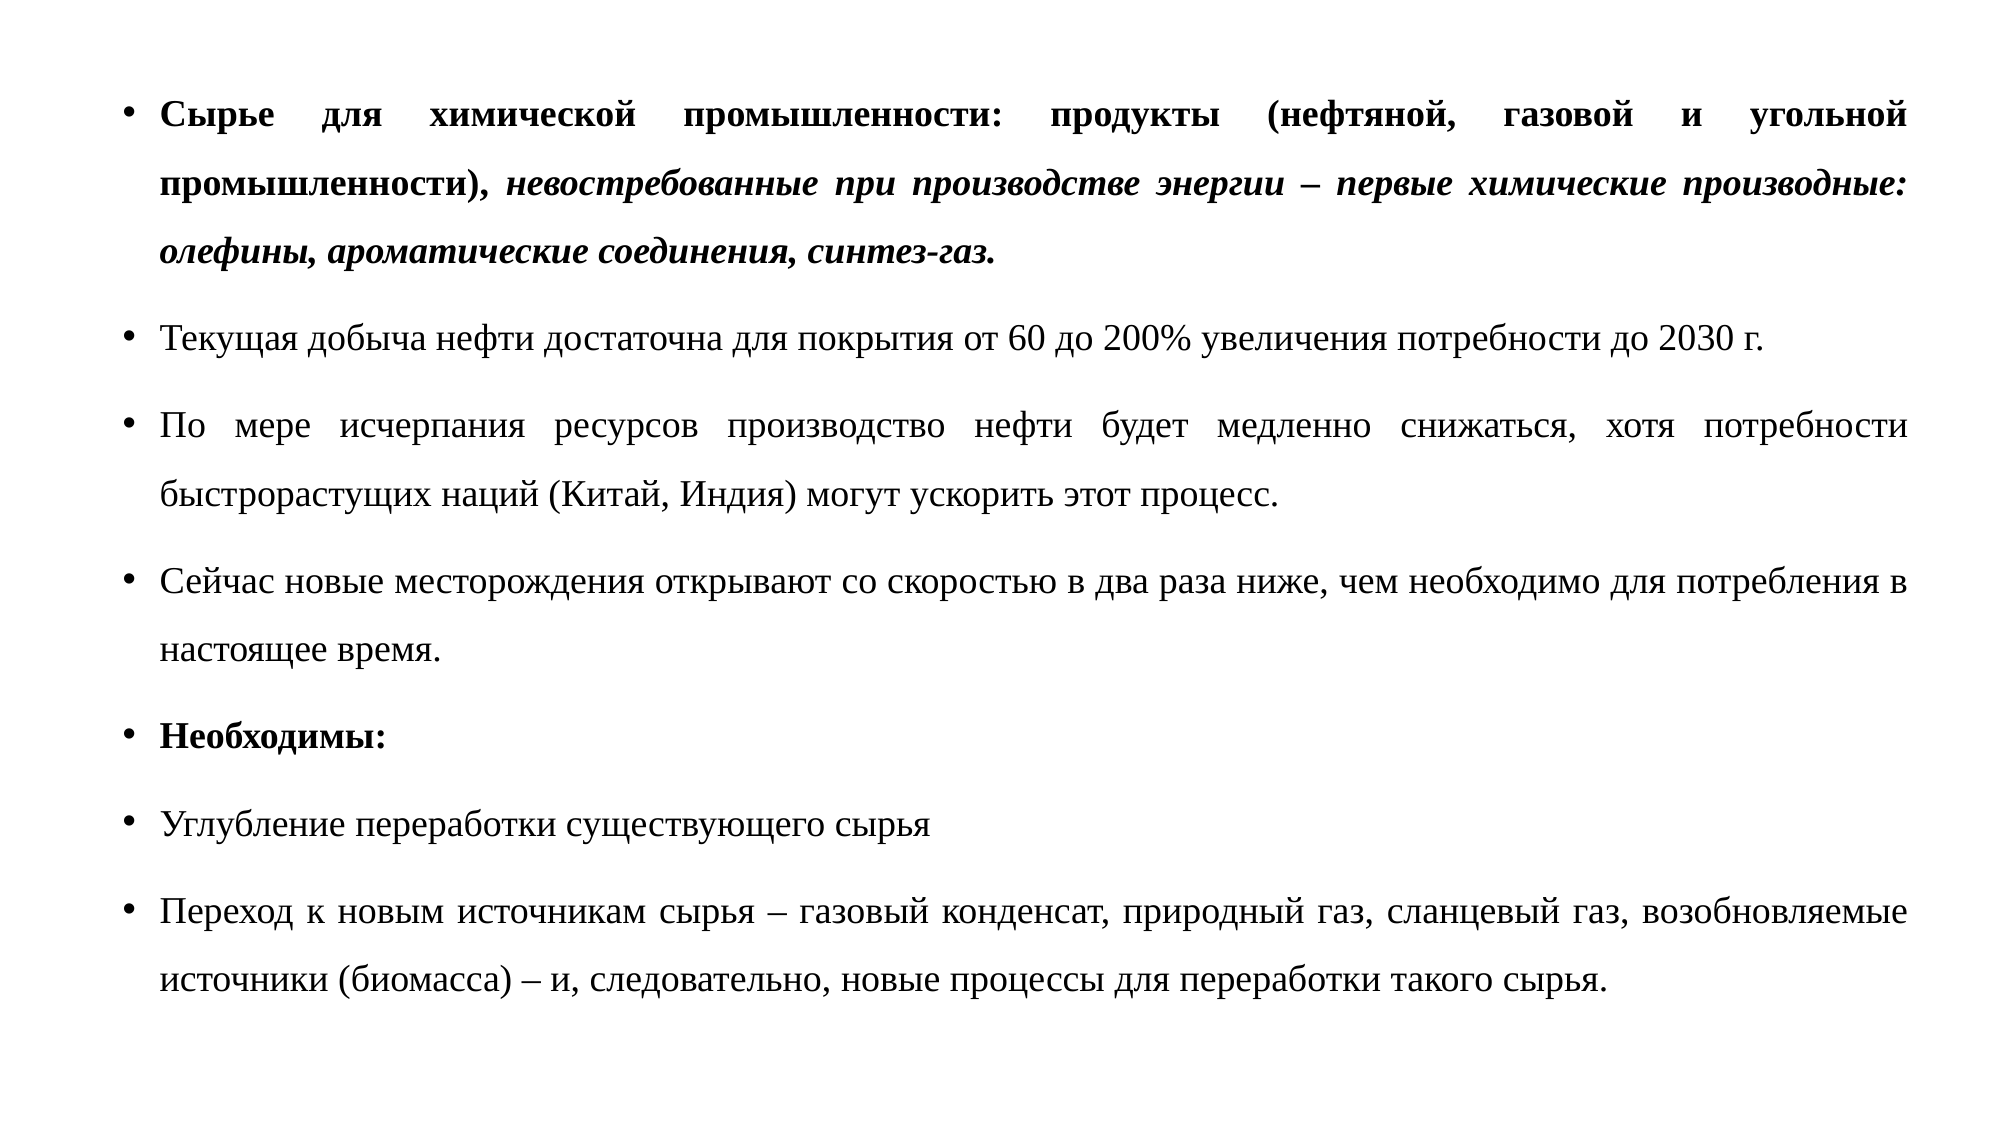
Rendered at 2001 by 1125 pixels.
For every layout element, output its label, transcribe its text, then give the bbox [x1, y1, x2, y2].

list Сырье для химической промышленности: продукты (нефтяной, газовой и угольной промышленности), невостребованные при производстве энергии – первые химические производные: олефины, ароматические соединения, синтез-газ. Текущая добыча нефти достаточна для покрытия от 60 до 200% увеличения потребности до 2030 г. По мере исчерпания ресурсов производство нефти будет медленно снижаться, хотя потребности быстрорастущих наций (Китай, Индия) могут ускорить этот процесс. Сейчас новые месторождения открывают со скоростью в два раза ниже, чем необходимо для потребления в настоящее время. Необходимы: Углубление переработки существующего сырья Переход к новым источникам сырья – газовый конденсат, природный газ, сланцевый газ, возобновляемые источники (биомасса) – и, следовательно, новые процессы для переработки такого сырья. [107, 58, 1925, 1063]
